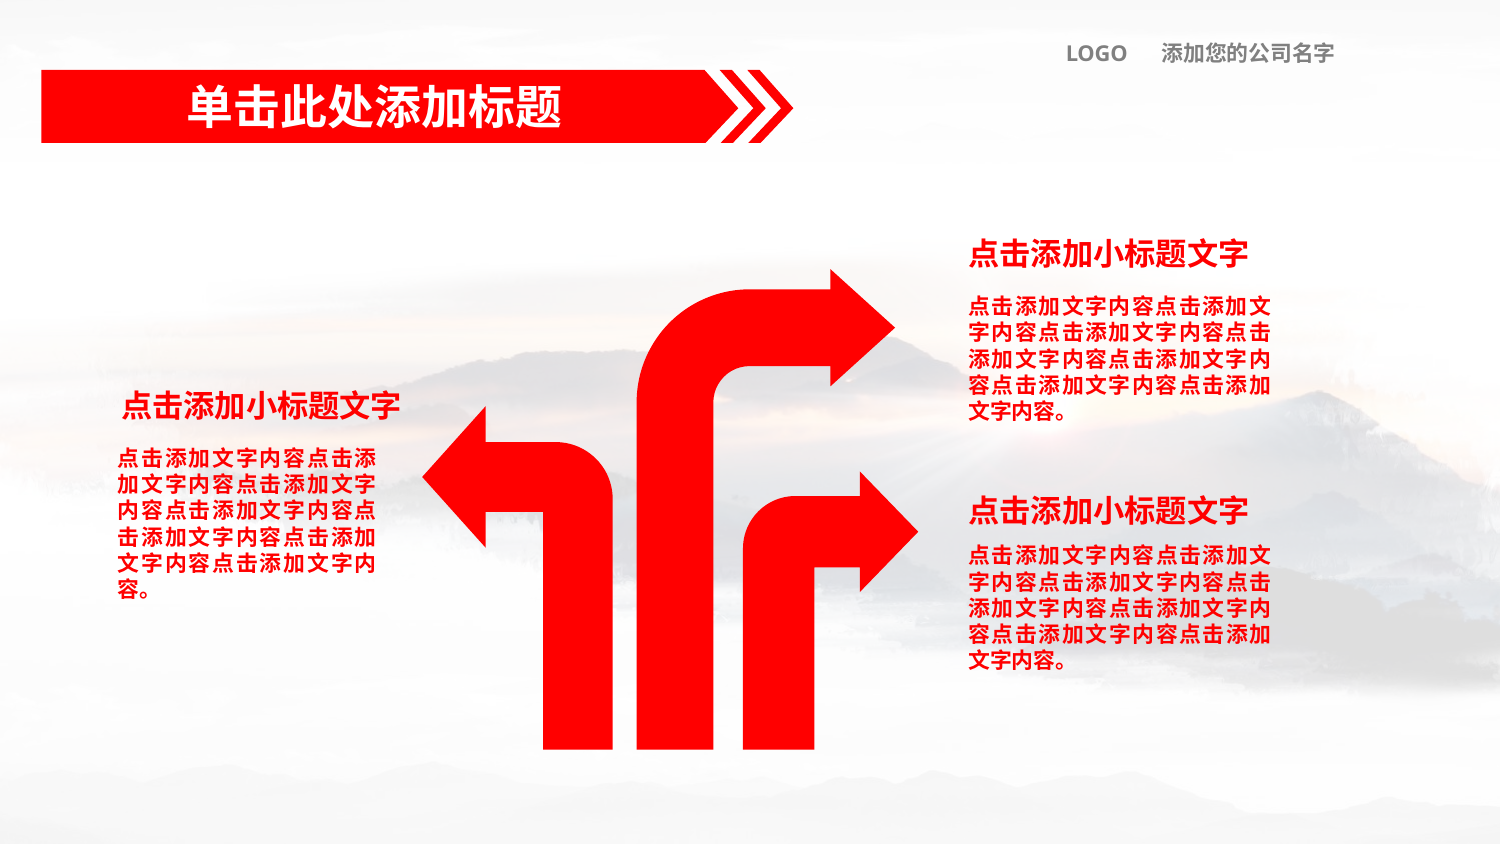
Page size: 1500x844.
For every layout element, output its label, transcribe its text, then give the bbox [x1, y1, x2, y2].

text_box [634, 267, 898, 752]
text_box 点击添加文字内容点击添加文字内容点击添加文字内容点击添加文字内容点击添加文字内容点击添加文字内容点击添加文字内容。 [953, 537, 1287, 681]
text_box LOGO 添加您的公司名字 [1051, 32, 1431, 74]
text_box 点击添加小标题文字 [953, 226, 1325, 280]
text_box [41, 69, 794, 144]
text_box [420, 404, 615, 752]
text_box [740, 469, 921, 752]
text_box 点击添加文字内容点击添加文字内容点击添加文字内容点击添加文字内容点击添加文字内容点击添加文字内容点击添加文字内容。 [102, 437, 392, 610]
text_box 点击添加小标题文字 [953, 484, 1325, 537]
text_box 点击添加文字内容点击添加文字内容点击添加文字内容点击添加文字内容点击添加文字内容点击添加文字内容点击添加文字内容。 [953, 285, 1287, 432]
text_box 点击添加小标题文字 [106, 379, 478, 432]
